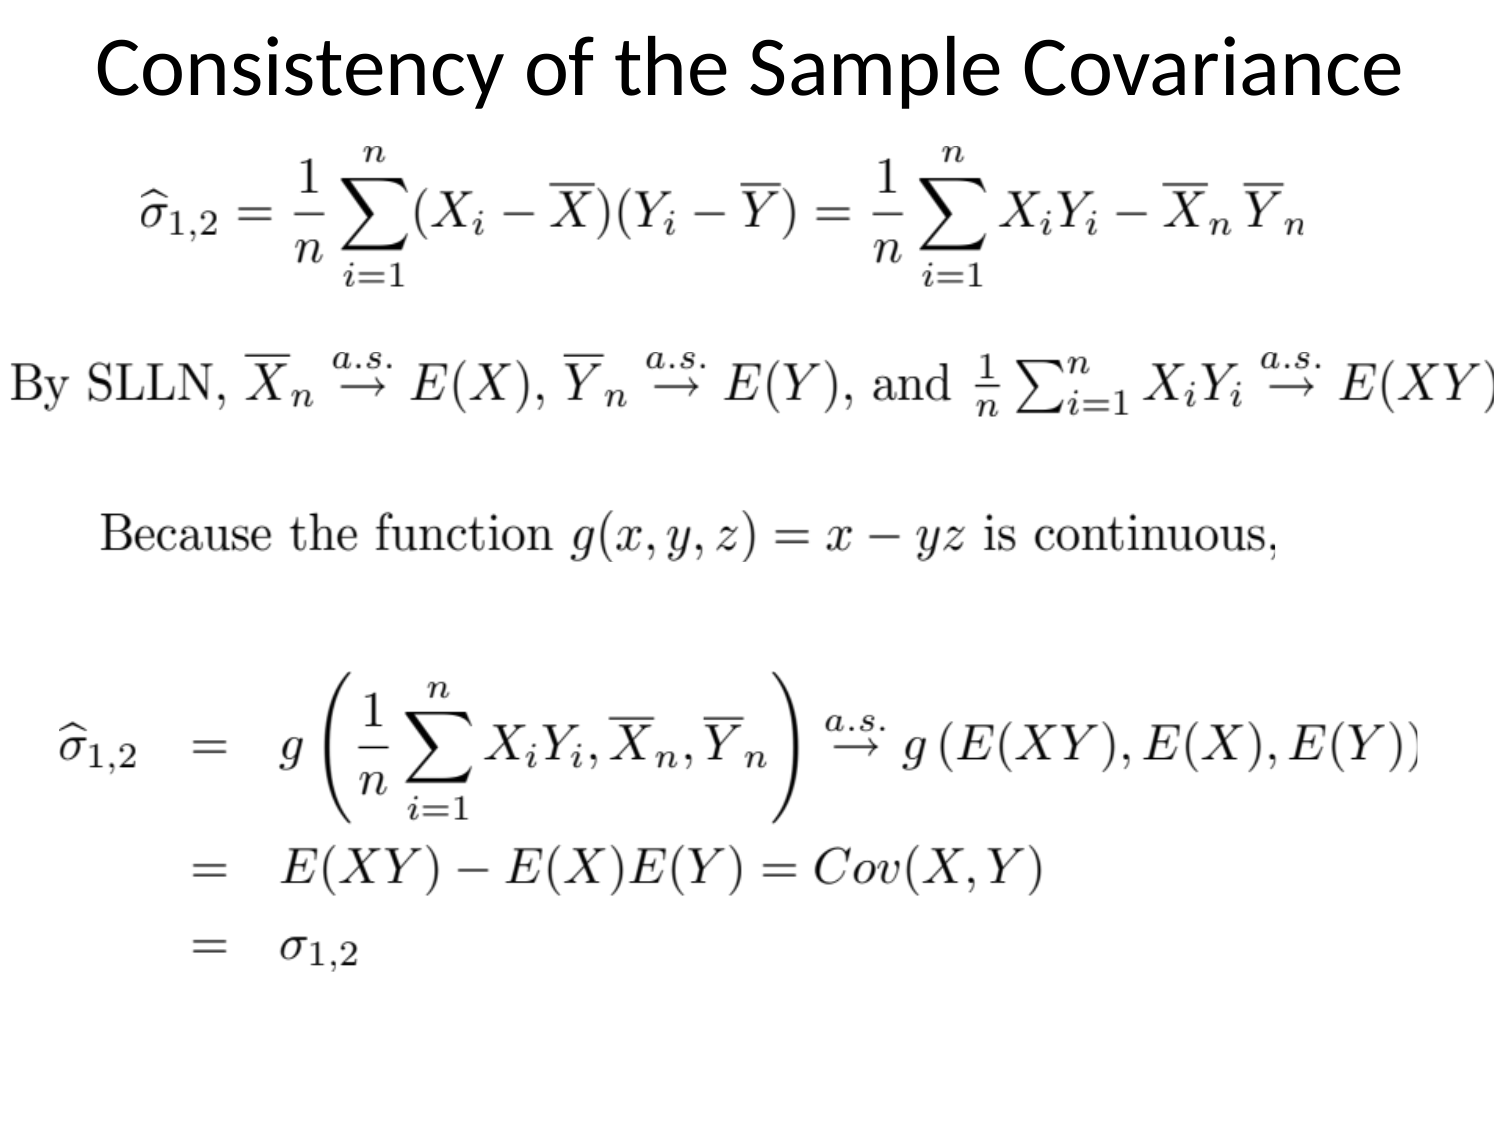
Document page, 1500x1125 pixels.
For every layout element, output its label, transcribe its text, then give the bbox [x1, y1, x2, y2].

title Consistency of the Sample Covariance [75, 0, 1425, 123]
picture [58, 670, 1418, 972]
picture [140, 146, 1304, 287]
picture [10, 351, 1495, 417]
picture [100, 509, 1276, 563]
